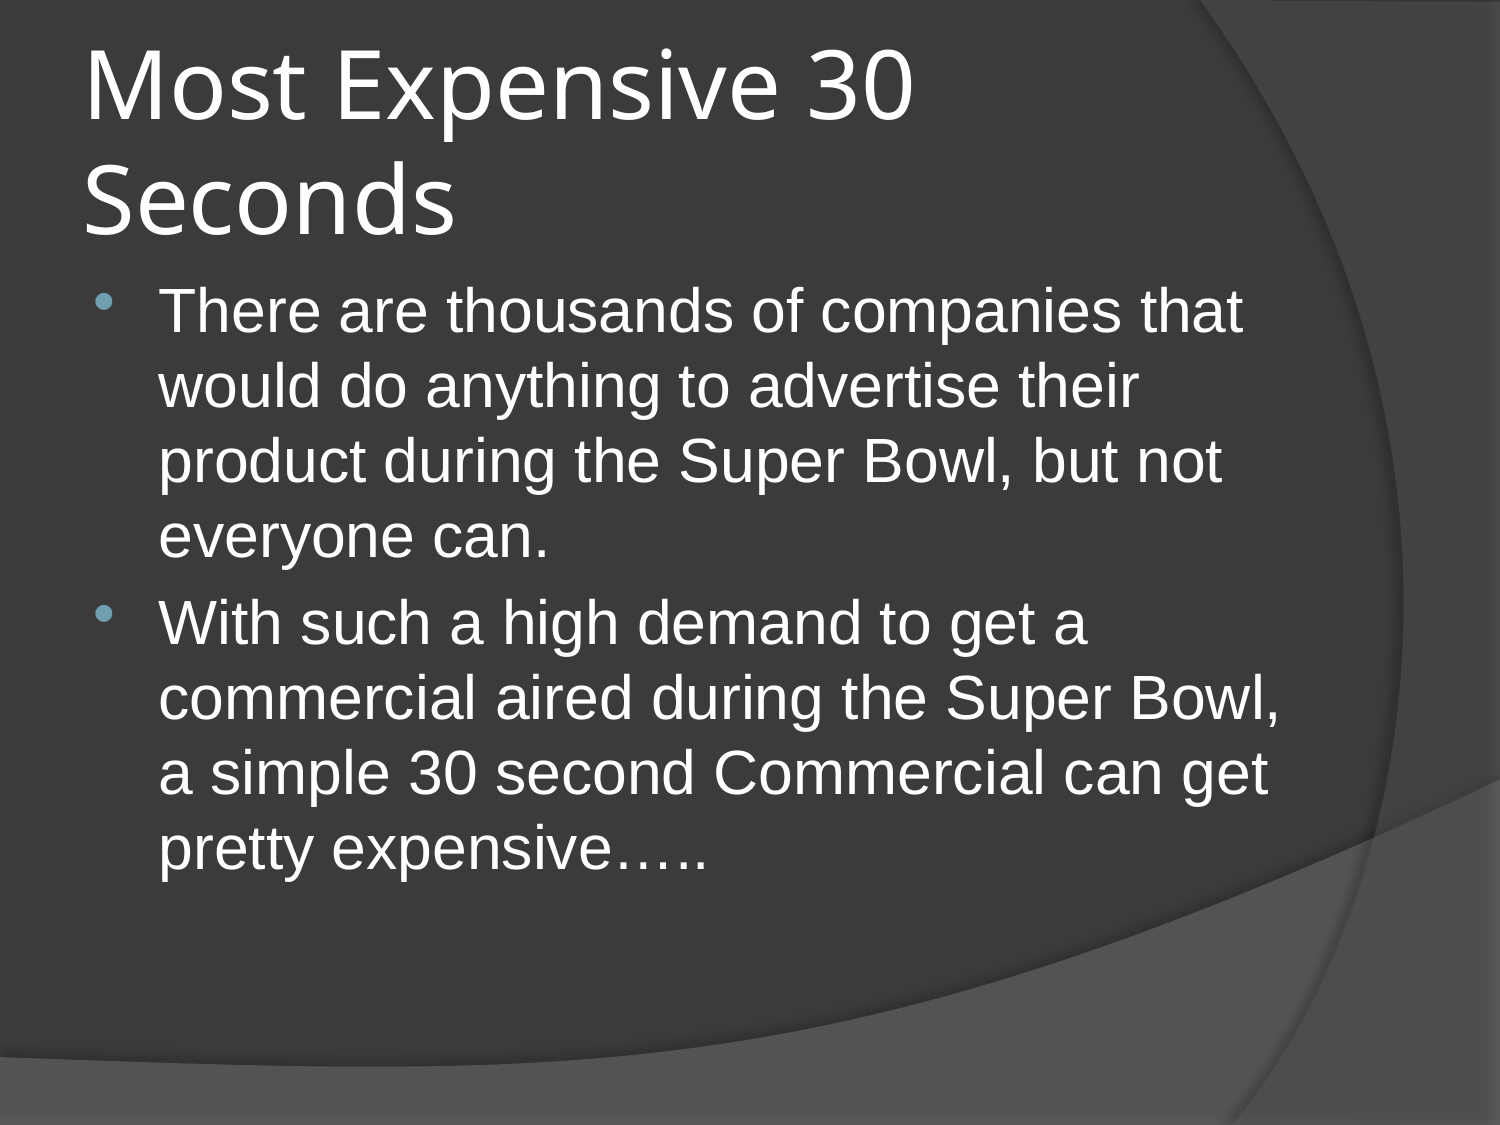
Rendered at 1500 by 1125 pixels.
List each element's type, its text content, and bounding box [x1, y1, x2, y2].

title Most Expensive 30 Seconds [75, 45, 1300, 233]
list There are thousands of companies that would do anything to advertise their product during the Super Bowl, but not everyone can. With such a high demand to get a commercial aired during the Super Bowl, a simple 30 second Commercial can get pretty expensive….. [75, 262, 1300, 1005]
